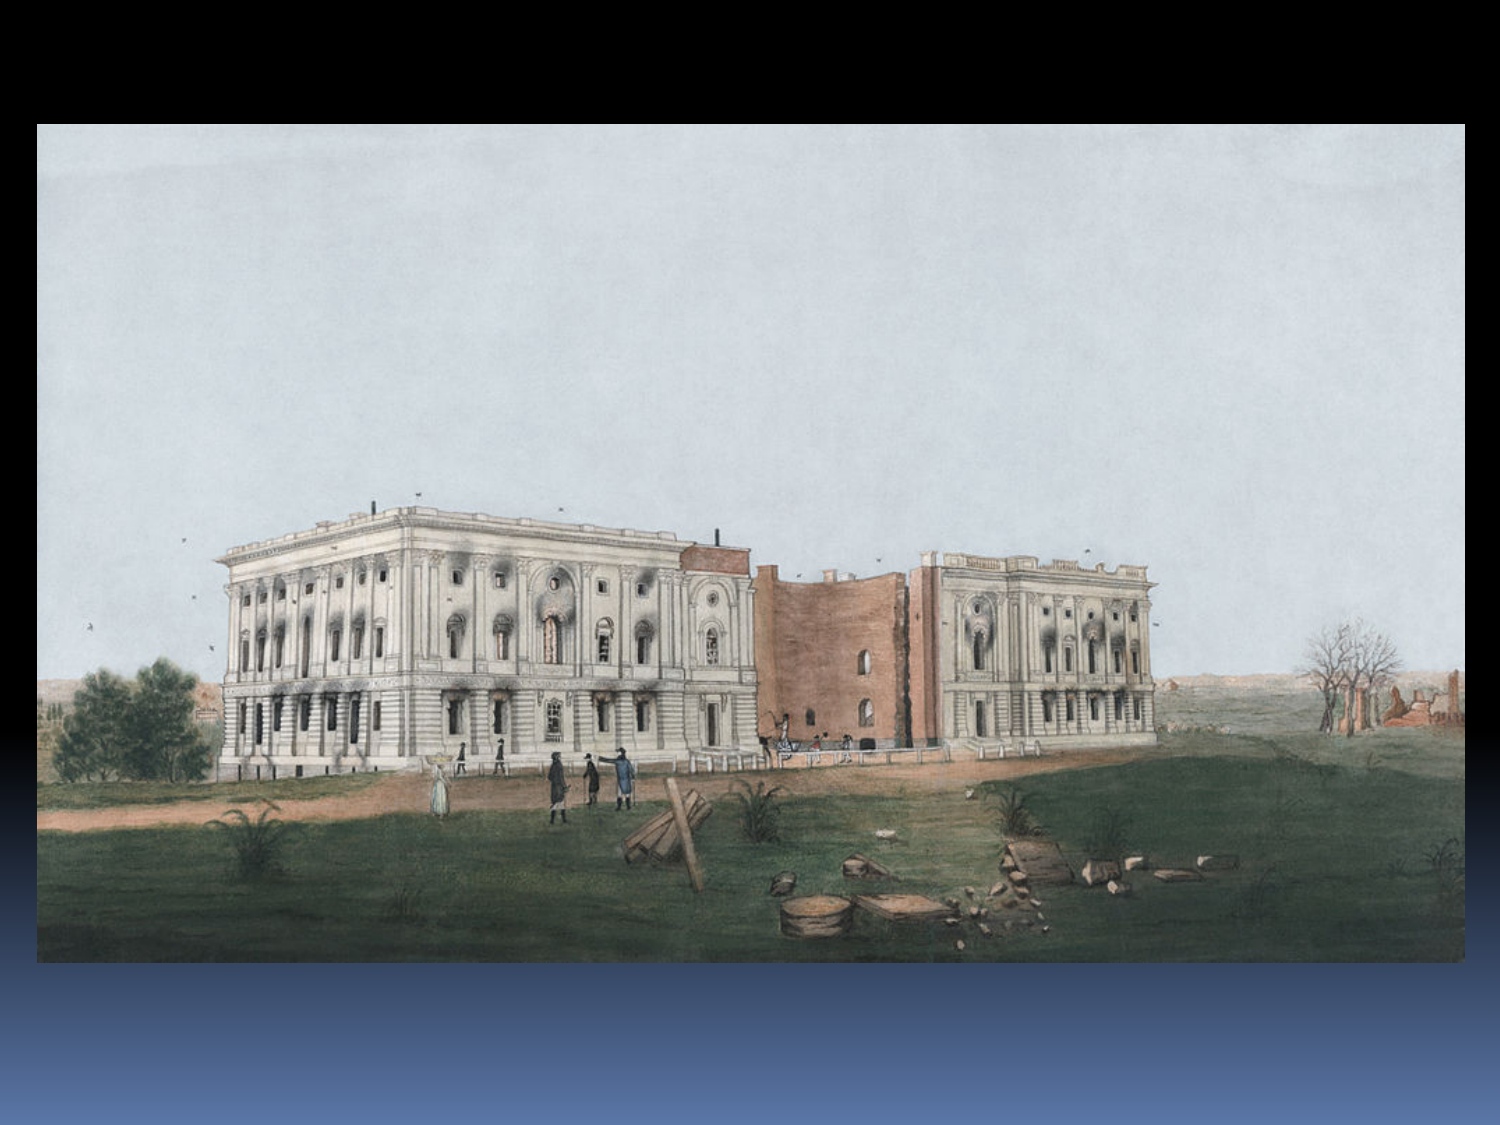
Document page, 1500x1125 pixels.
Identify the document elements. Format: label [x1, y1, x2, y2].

picture [37, 124, 1465, 963]
